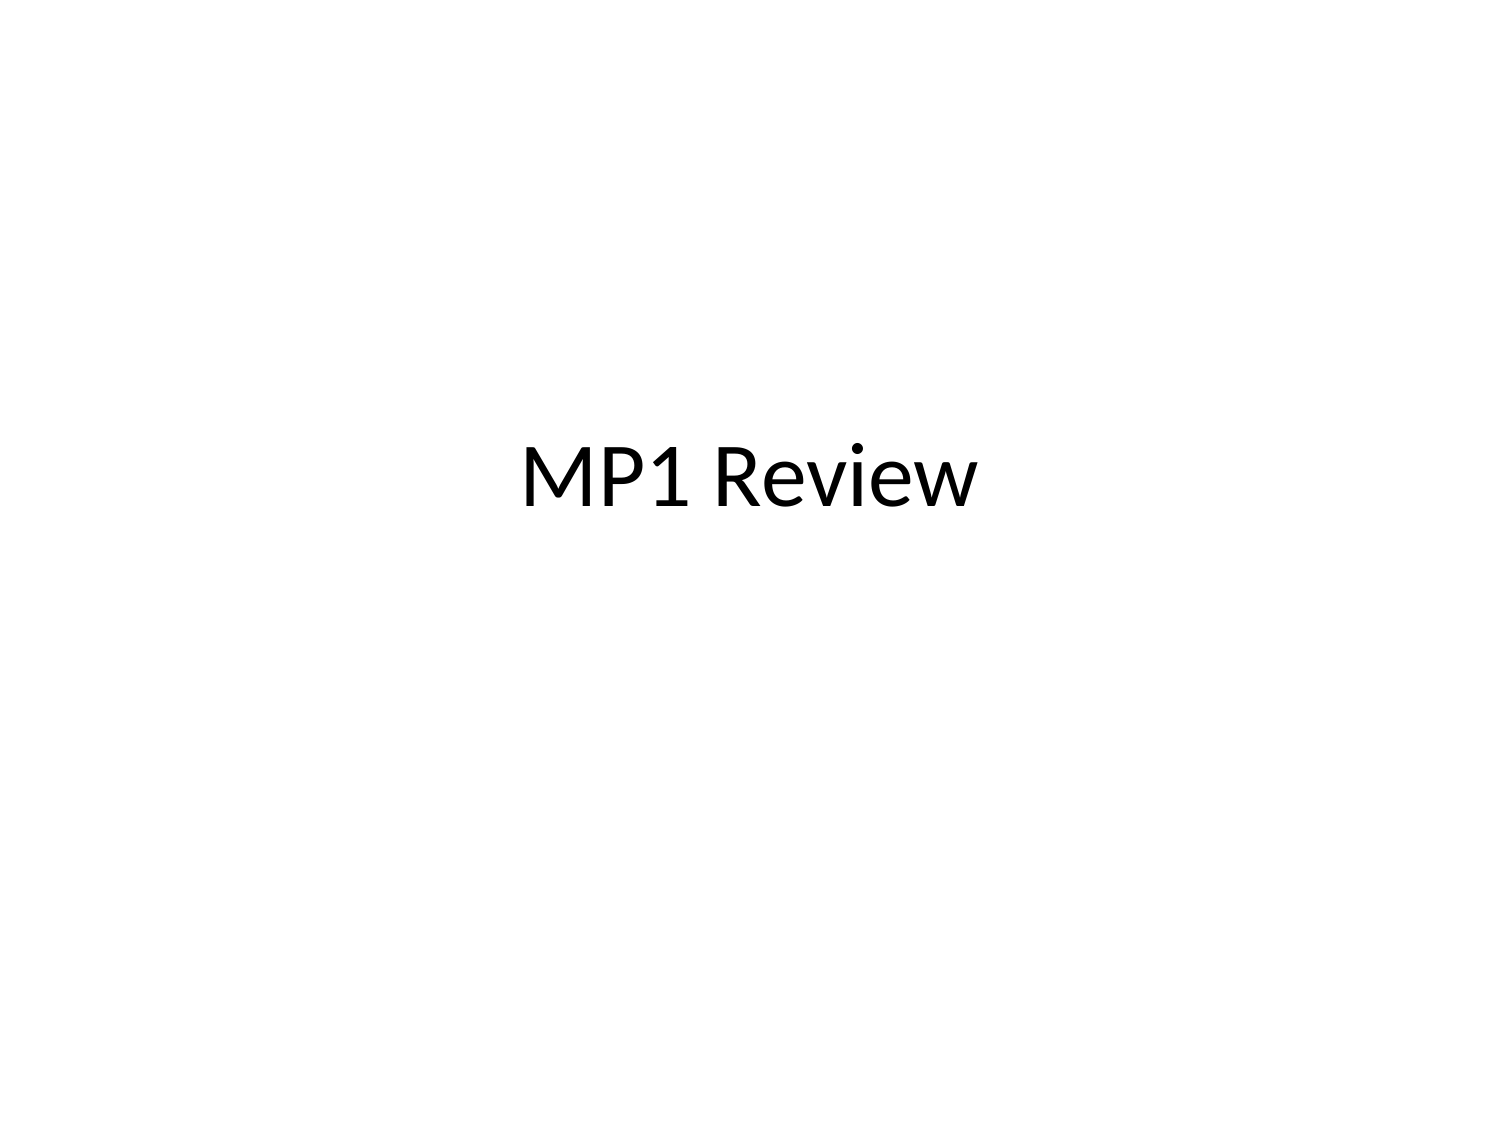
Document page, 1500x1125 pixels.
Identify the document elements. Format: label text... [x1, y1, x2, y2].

title MP1 Review [112, 349, 1388, 591]
